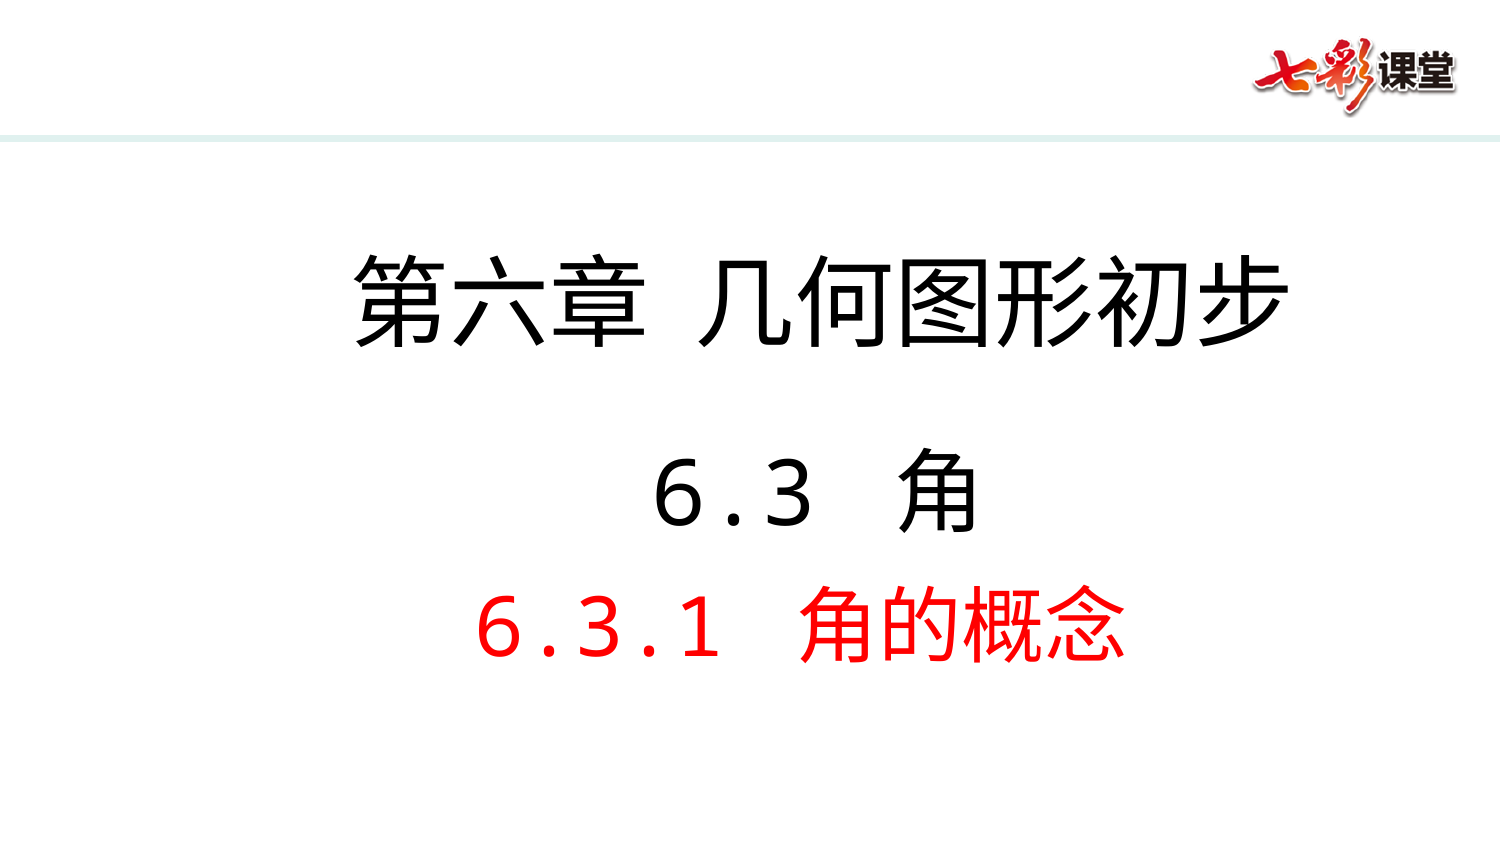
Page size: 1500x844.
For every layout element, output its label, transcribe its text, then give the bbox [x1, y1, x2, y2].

picture [1249, 32, 1461, 118]
text_box 6.3 角 6.3.1 角的概念 [182, 392, 1420, 681]
text_box 第六章 几何图形初步 [144, 229, 1500, 370]
